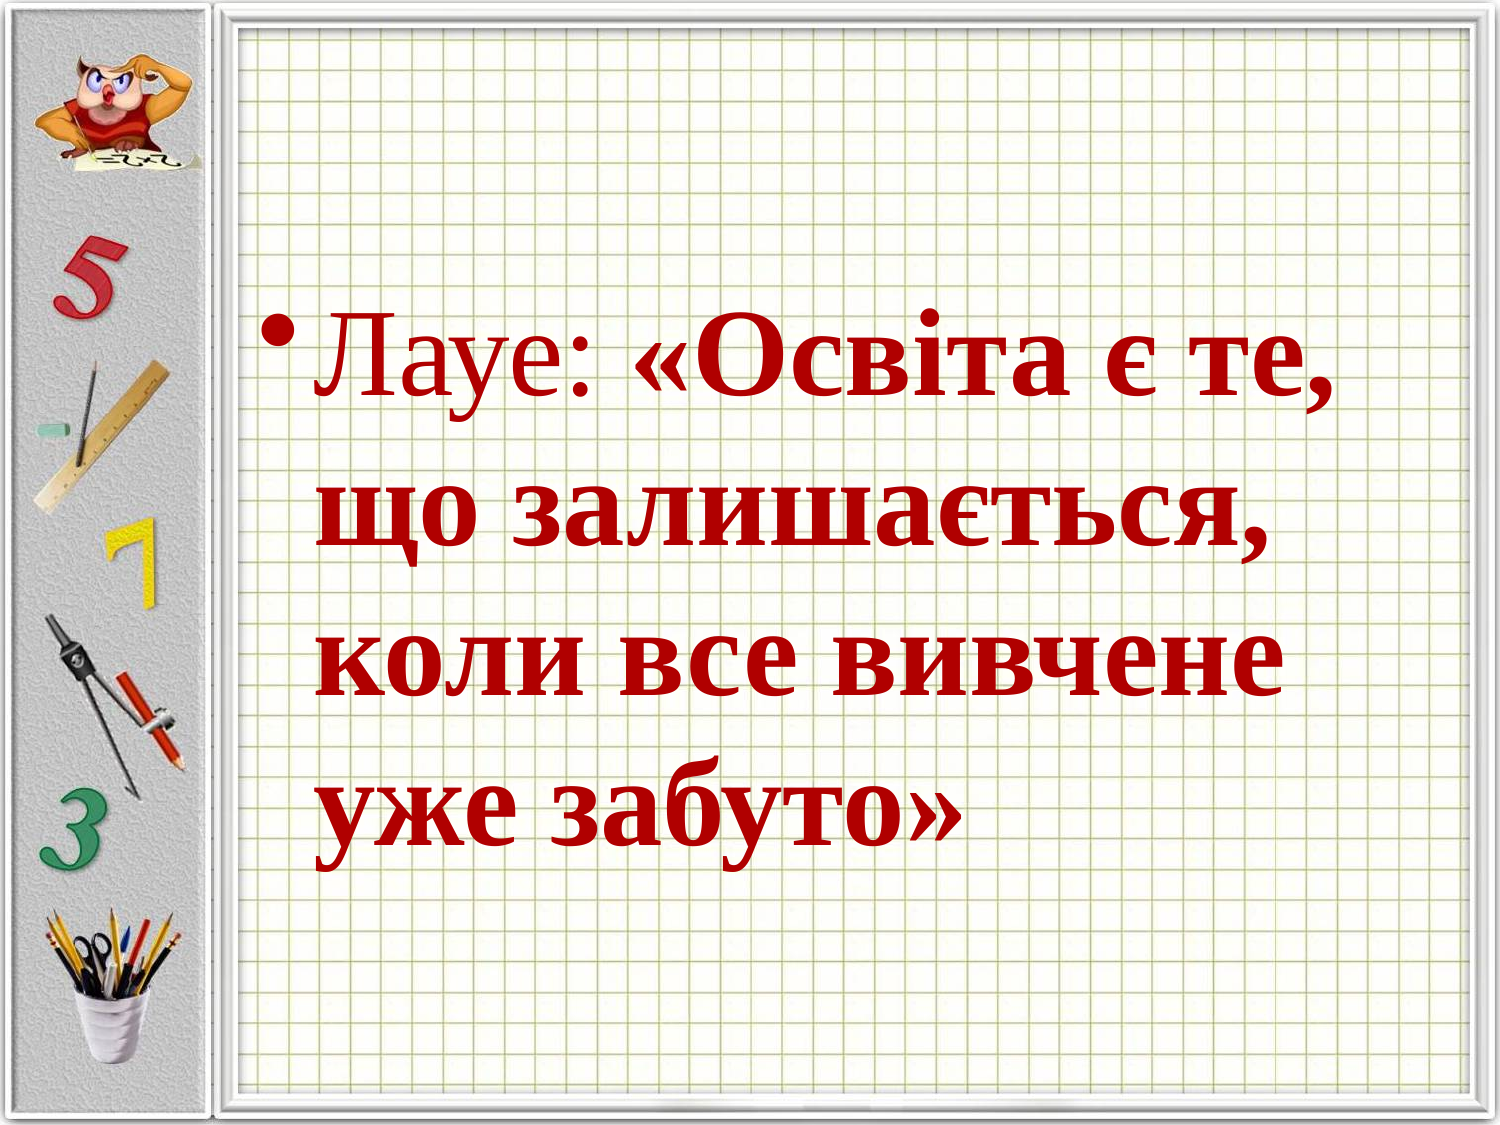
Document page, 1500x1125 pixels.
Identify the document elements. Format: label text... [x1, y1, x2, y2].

list Лауе: «Освіта є те, що залишається, коли все вивчене уже забуто» [242, 262, 1425, 1005]
picture [0, 0, 1500, 1125]
